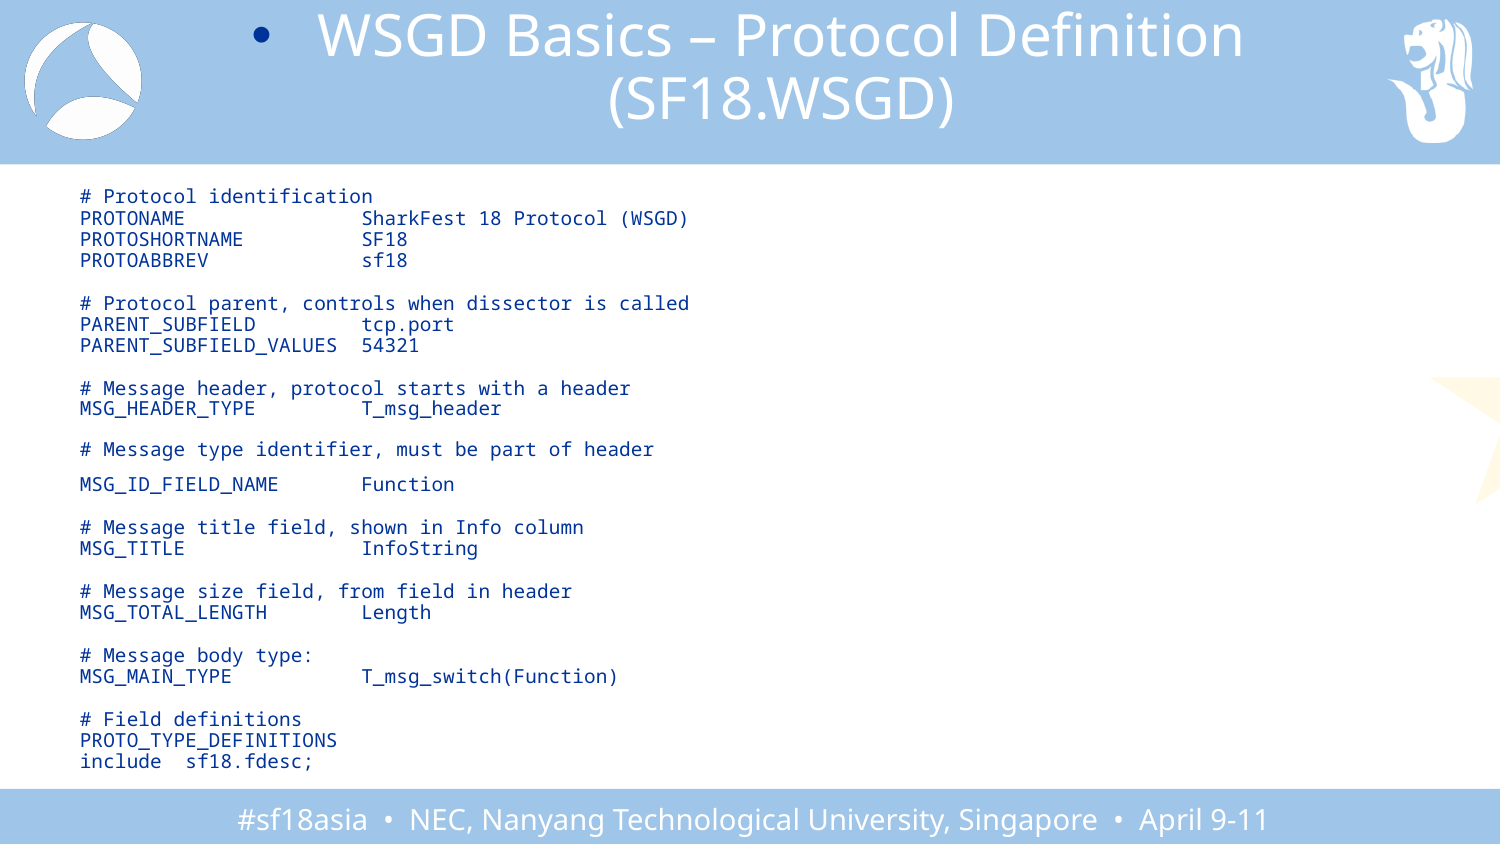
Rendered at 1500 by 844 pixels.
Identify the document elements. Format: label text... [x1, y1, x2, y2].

picture [1387, 19, 1473, 143]
list WSGD Basics – Protocol Definition (SF18.WSGD) [147, 0, 1341, 139]
list # Protocol identification PROTONAME SharkFest 18 Protocol (WSGD) PROTOSHORTNAME SF18 PROTOABBREV sf18 # Protocol parent, controls when dissector is called PARENT_SUBFIELD tcp.port PARENT_SUBFIELD_VALUES 54321 # Message header, protocol starts with a header MSG_HEADER_TYPE T_msg_header # Message type identifier, must be part of header MSG_ID_FIELD_NAME Function # Message title field, shown in Info column MSG_TITLE InfoString # Message size field, from field in header MSG_TOTAL_LENGTH Length # Message body type: MSG_MAIN_TYPE T_msg_switch(Function) # Field definitions PROTO_TYPE_DEFINITIONS include sf18.fdesc; [64, 173, 1436, 788]
picture [24, 22, 142, 140]
